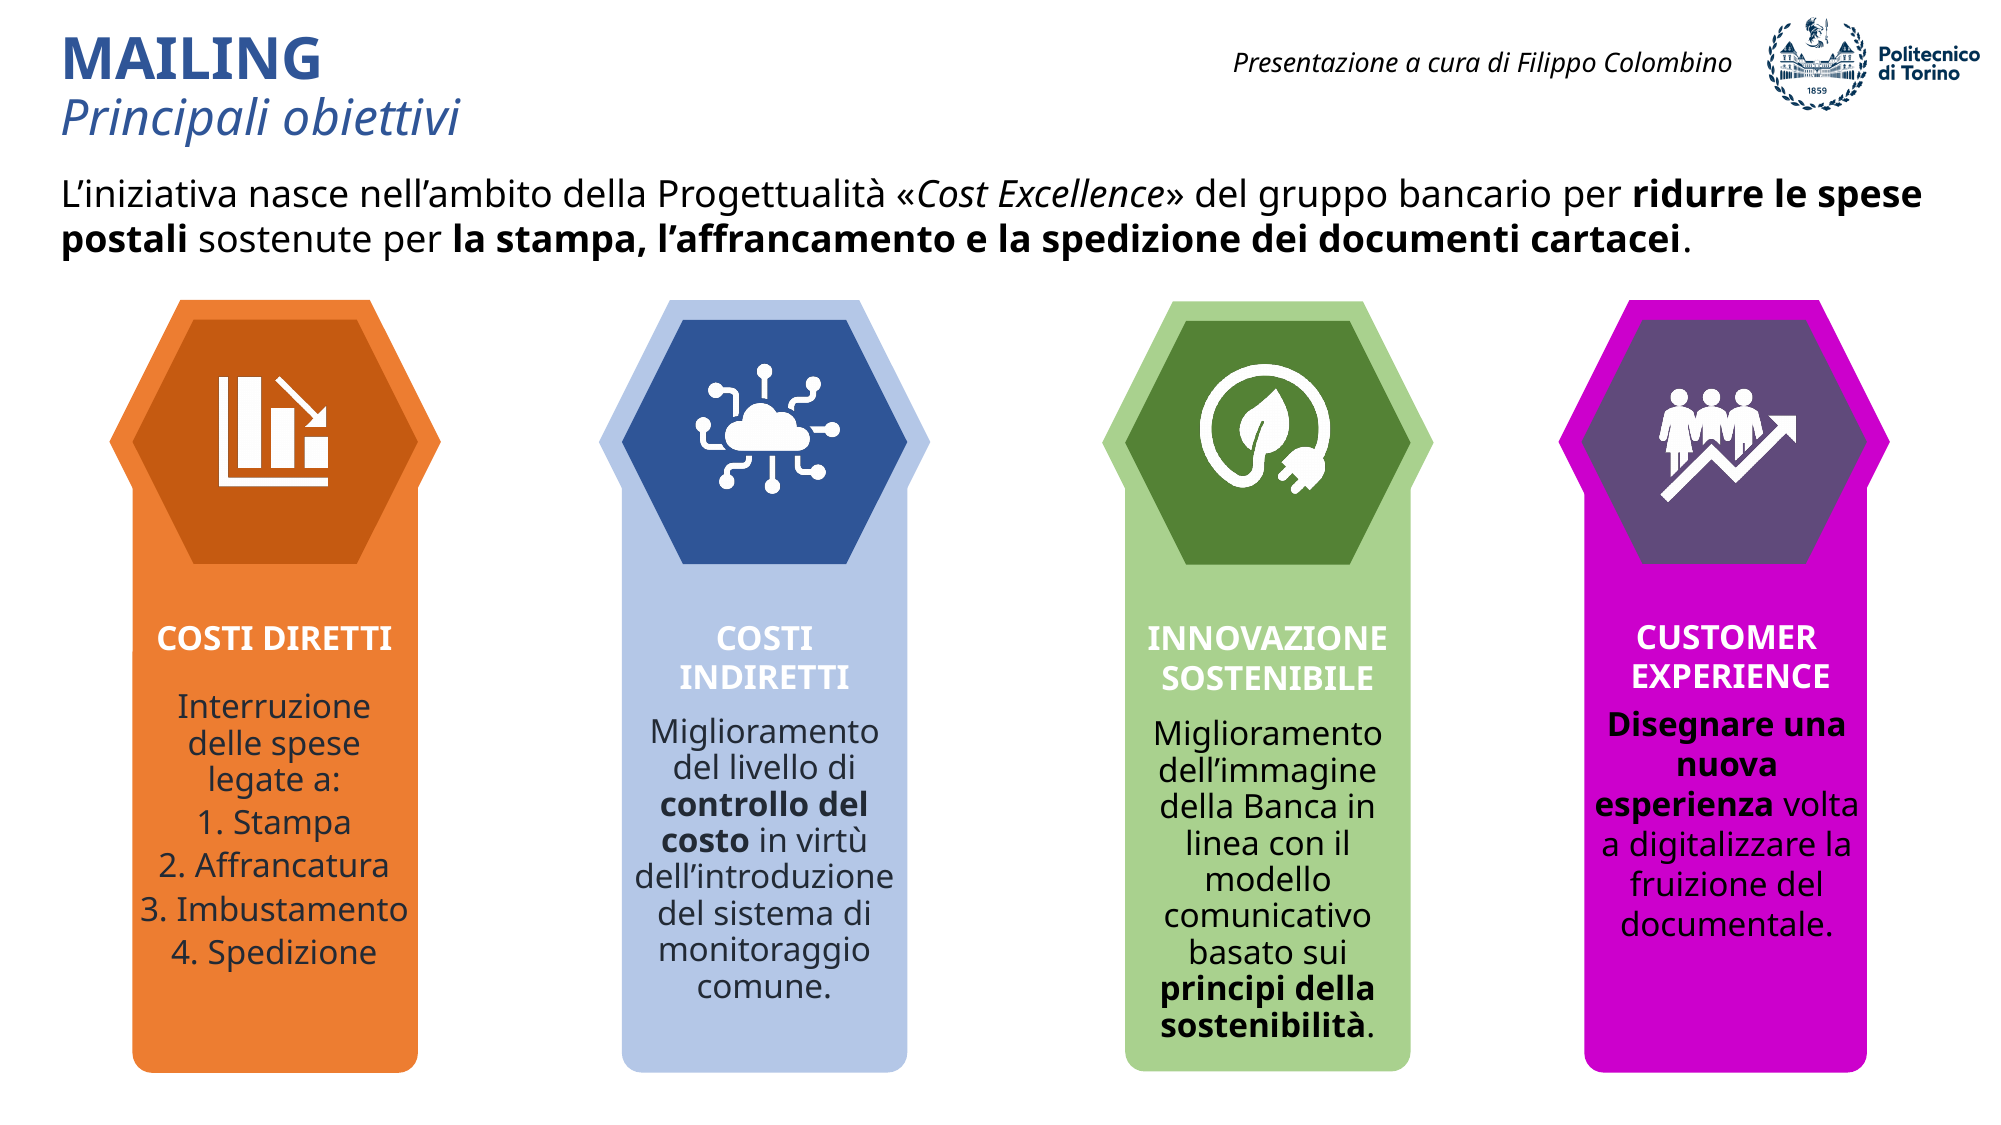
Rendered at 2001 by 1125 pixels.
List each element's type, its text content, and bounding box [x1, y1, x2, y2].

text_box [1125, 609, 1411, 1061]
text_box [1583, 490, 1868, 1074]
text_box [621, 608, 908, 1021]
text_box [1580, 318, 1869, 565]
text_box [1557, 299, 1892, 585]
text_box [1101, 300, 1435, 586]
text_box [1124, 319, 1412, 566]
picture [1650, 365, 1805, 519]
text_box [1585, 607, 1869, 950]
text_box [1126, 1061, 1410, 1073]
picture [198, 356, 350, 507]
text_box [620, 489, 909, 1074]
text_box [597, 299, 932, 585]
text_box [1124, 491, 1412, 1058]
text_box [131, 490, 419, 1074]
text_box [131, 318, 420, 566]
picture [692, 354, 843, 505]
text_box [33, 136, 1759, 229]
text_box MAILING Principali obiettivi [45, 21, 1973, 84]
text_box L’iniziativa nasce nell’ambito della Progettualità «Cost Excellence» del gruppo bancario per ridurre le spese postali sostenute per la stampa, l’affrancamento e la spedizione dei documenti cartacei. [45, 162, 1967, 268]
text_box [131, 608, 418, 991]
picture [1767, 17, 1980, 111]
picture [1185, 346, 1348, 508]
text_box [620, 318, 909, 566]
text_box [108, 298, 443, 585]
